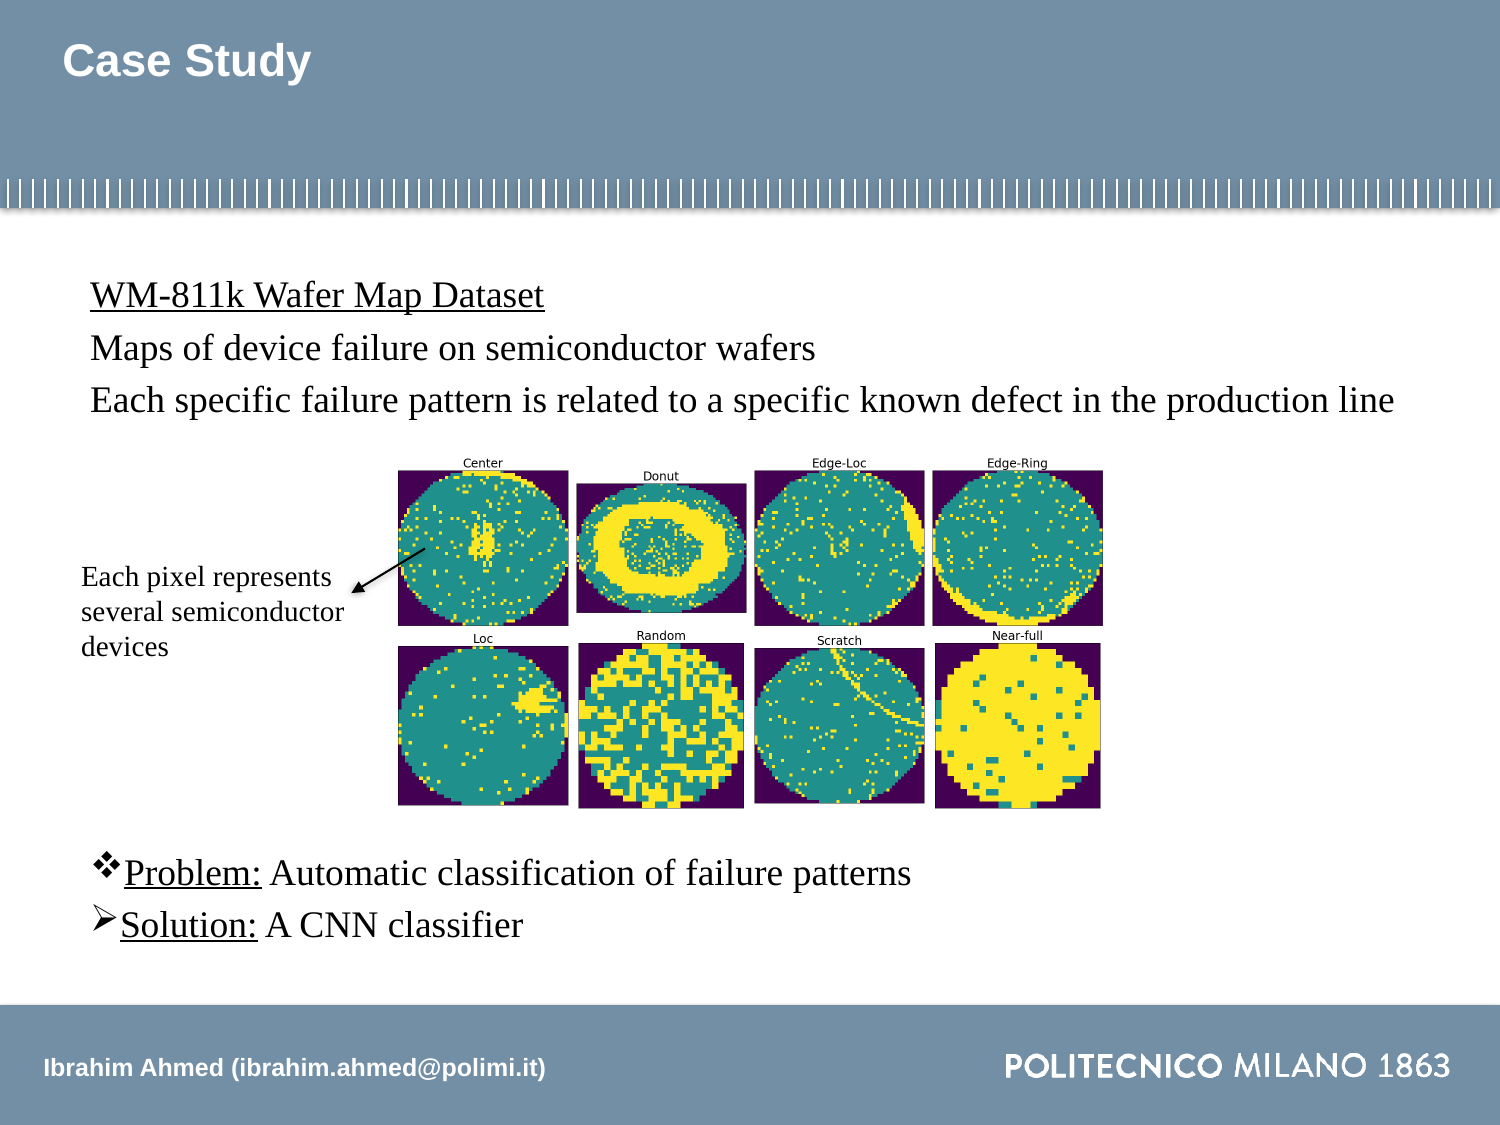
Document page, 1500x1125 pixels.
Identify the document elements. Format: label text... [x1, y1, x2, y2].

text_box Each pixel represents several semiconductor devices [66, 549, 361, 670]
picture [390, 454, 1110, 814]
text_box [351, 548, 426, 594]
picture [999, 1041, 1456, 1089]
title Case Study [47, 22, 1455, 161]
list WM-811k Wafer Map Dataset Maps of device failure on semiconductor wafers Each specific failure pattern is related to a specific known defect in the production line Problem: Automatic classification of failure patterns Solution: A CNN classifier [75, 262, 1441, 1005]
